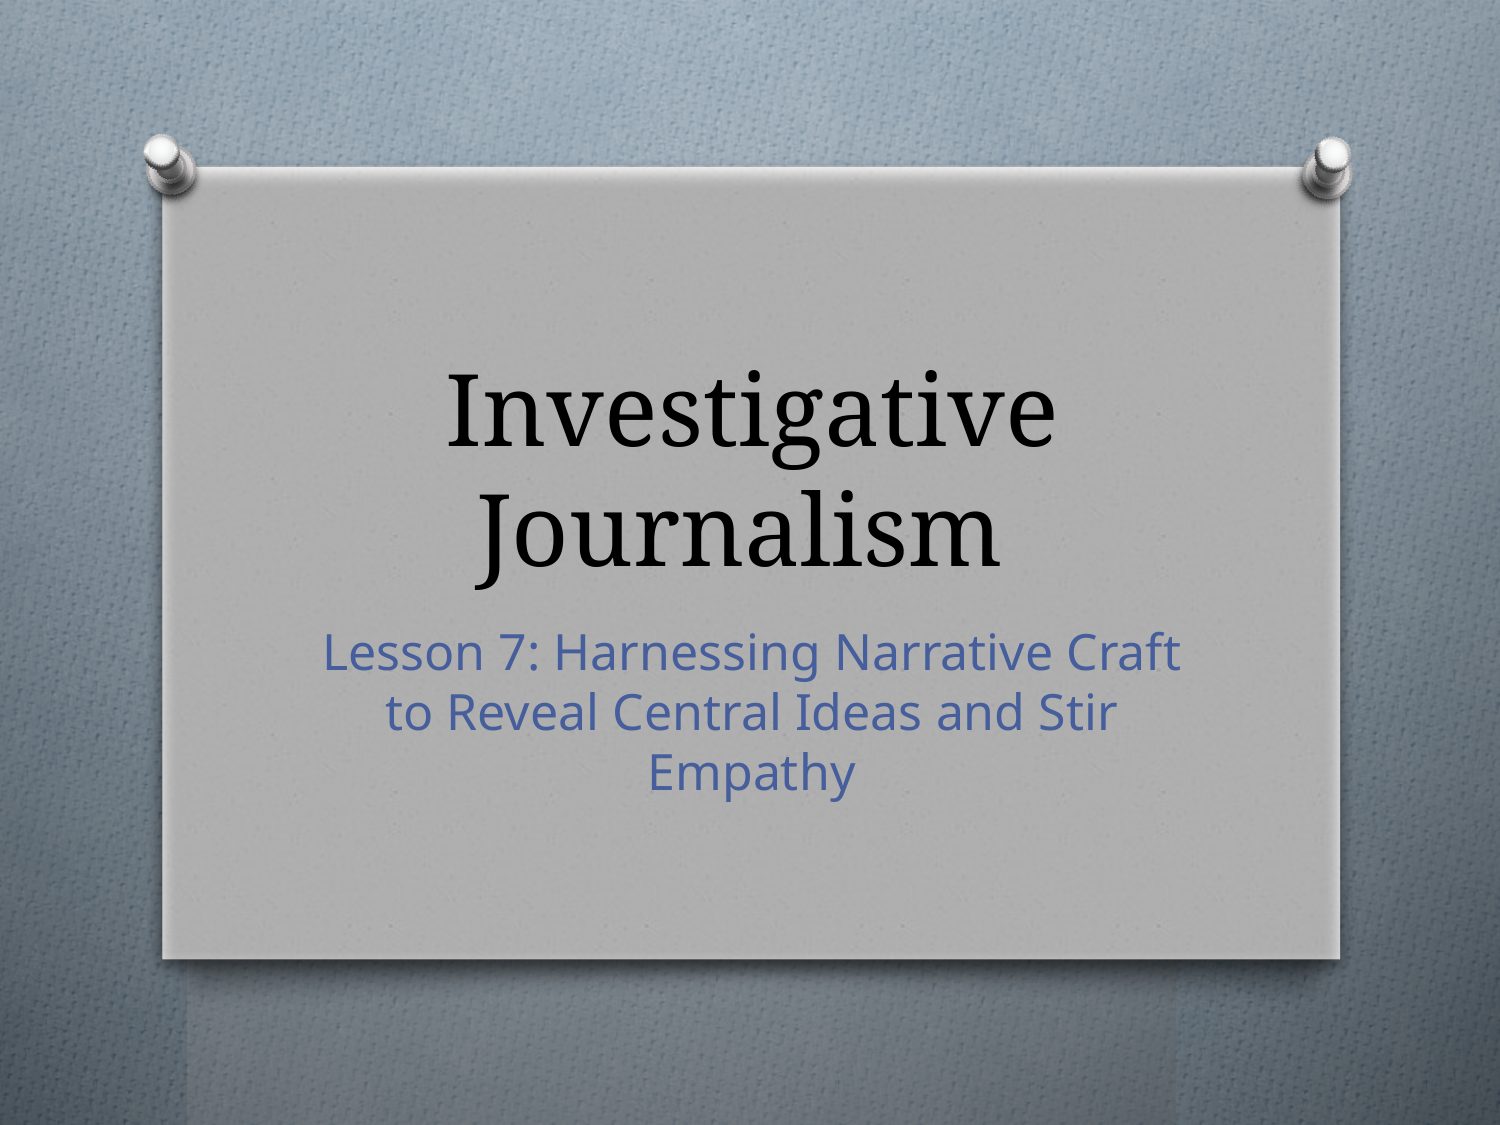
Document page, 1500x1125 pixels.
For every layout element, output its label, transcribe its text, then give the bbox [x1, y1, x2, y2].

title Investigative Journalism [283, 294, 1223, 595]
picture [112, 100, 235, 224]
picture [1274, 109, 1396, 230]
subtitle Lesson 7: Harnessing Narrative Craft to Reveal Central Ideas and Stir Empathy [283, 612, 1221, 863]
